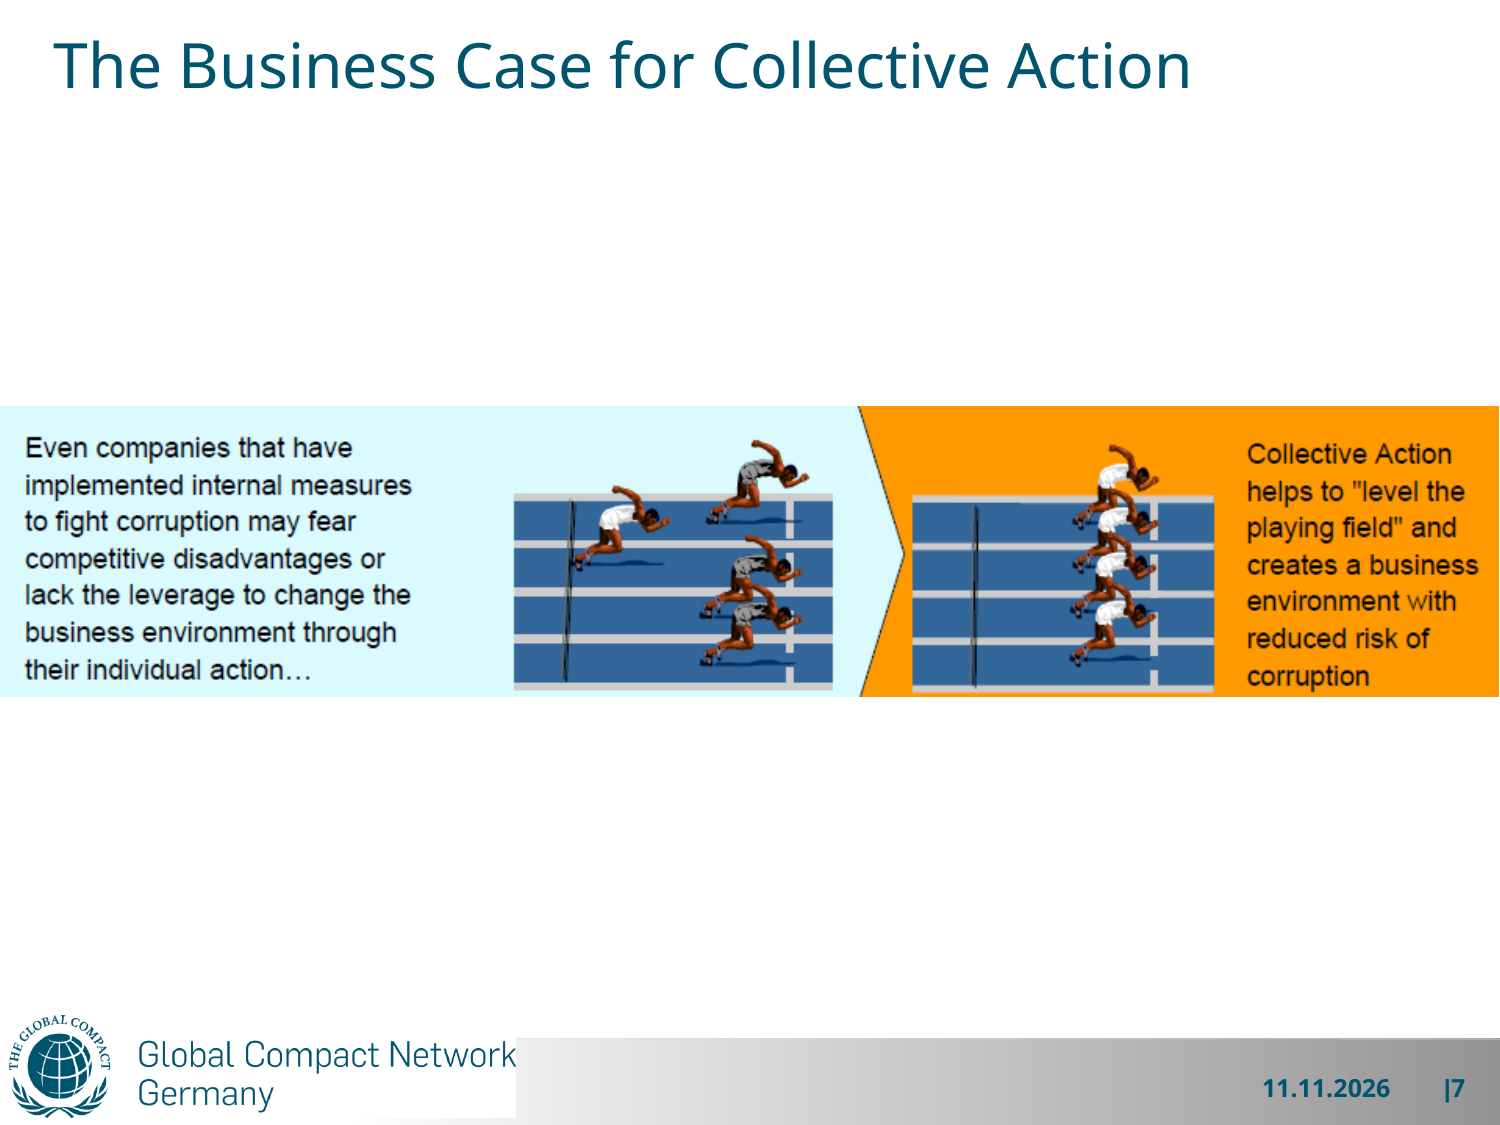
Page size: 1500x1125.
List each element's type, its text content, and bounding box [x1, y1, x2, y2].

slide_number [1253, 1065, 1467, 1112]
picture [49, 1110, 69, 1118]
picture [0, 406, 1499, 698]
title The Business Case for Collective Action [38, 0, 1460, 165]
picture [511, 1051, 516, 1063]
picture [9, 1015, 516, 1118]
